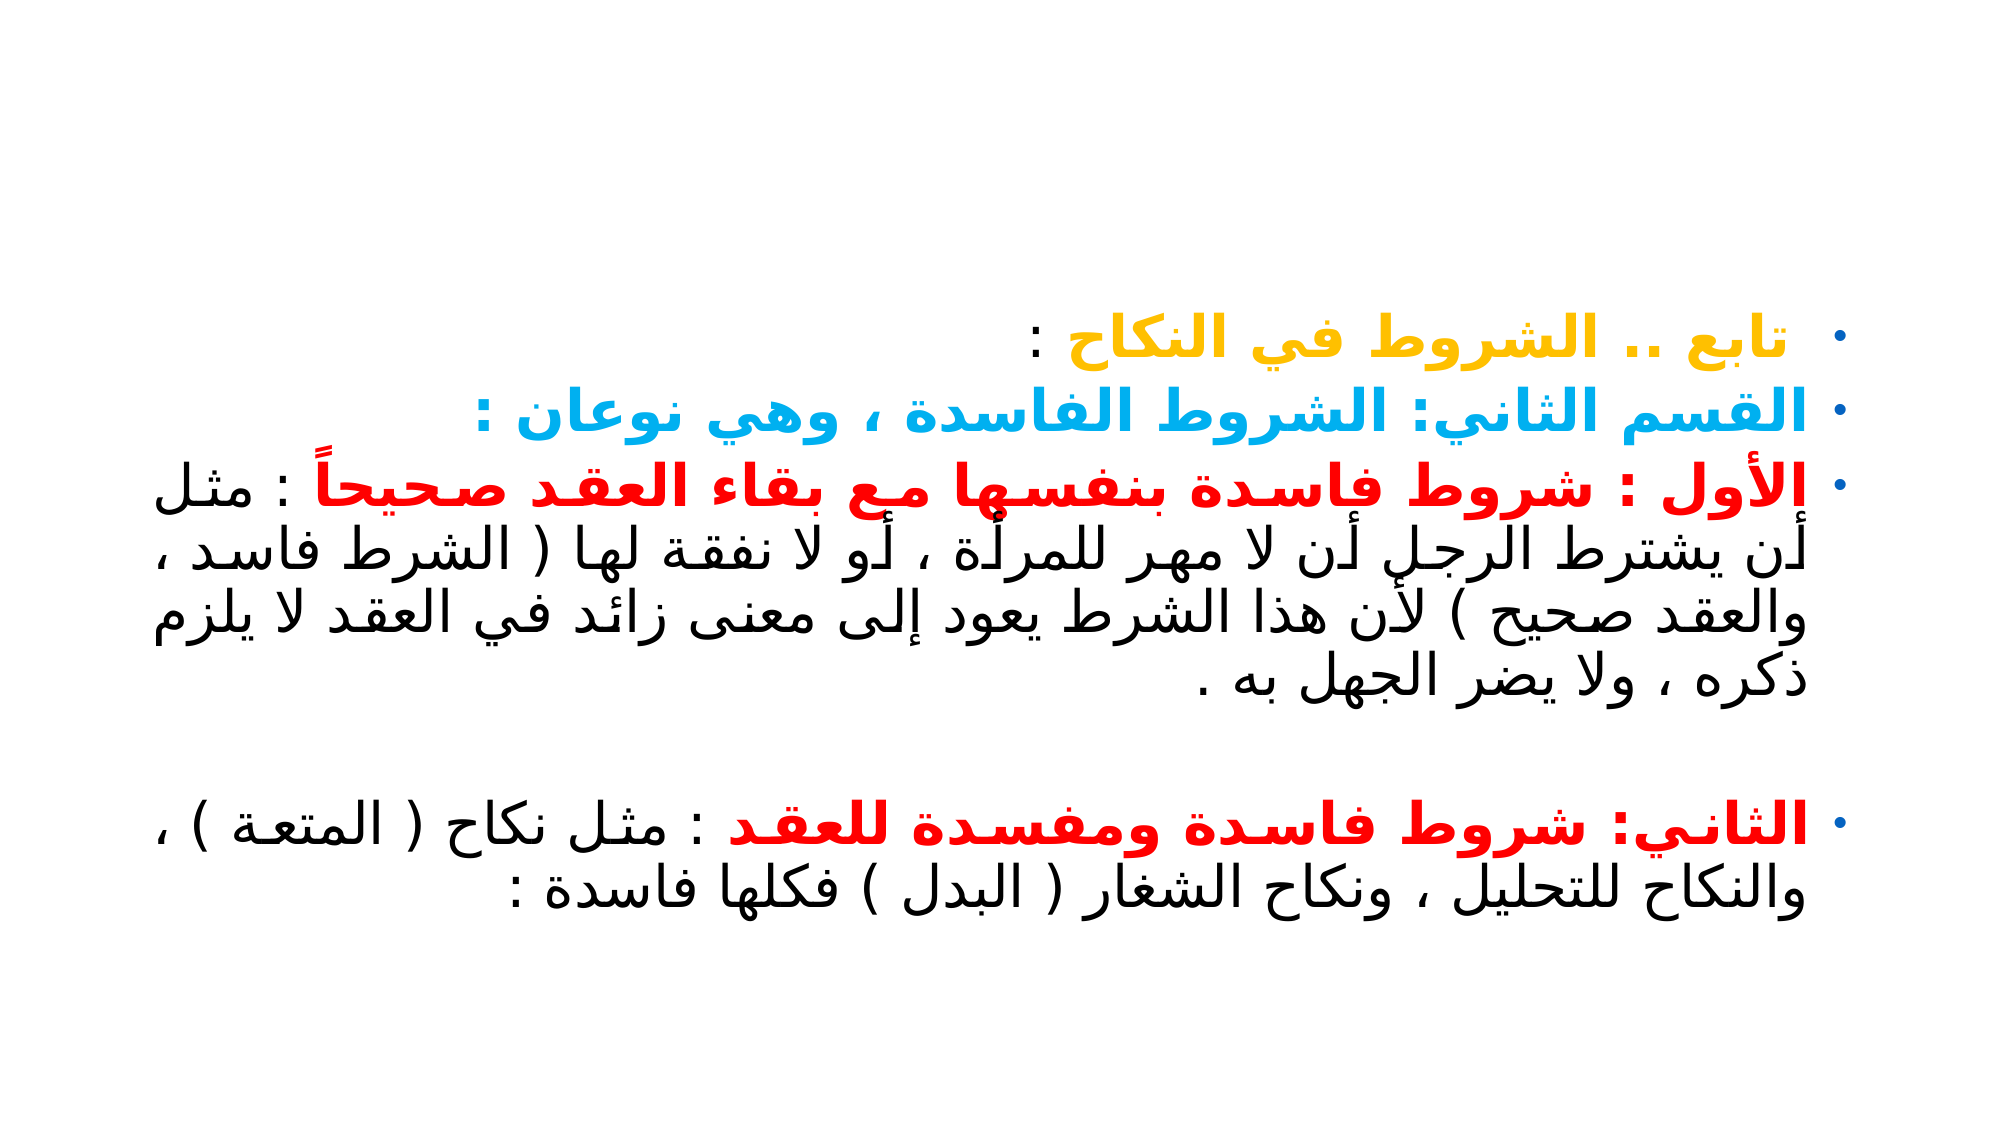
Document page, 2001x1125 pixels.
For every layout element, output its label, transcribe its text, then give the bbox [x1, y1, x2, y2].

list تابع .. الشروط في النكاح : القسم الثاني: الشروط الفاسدة ، وهي نوعان : الأول : شروط فاسدة بنفسها مع بقاء العقد صحيحاً : مثل أن يشترط الرجل أن لا مهر للمرأة ، أو لا نفقة لها ( الشرط فاسد ، والعقد صحيح ) لأن هذا الشرط يعود إلى معنى زائد في العقد لا يلزم ذكره ، ولا يضر الجهل به . الثاني: شروط فاسدة ومفسدة للعقد : مثل نكاح ( المتعة ) ، والنكاح للتحليل ، ونكاح الشغار ( البدل ) فكلها فاسدة : [137, 299, 1863, 1014]
